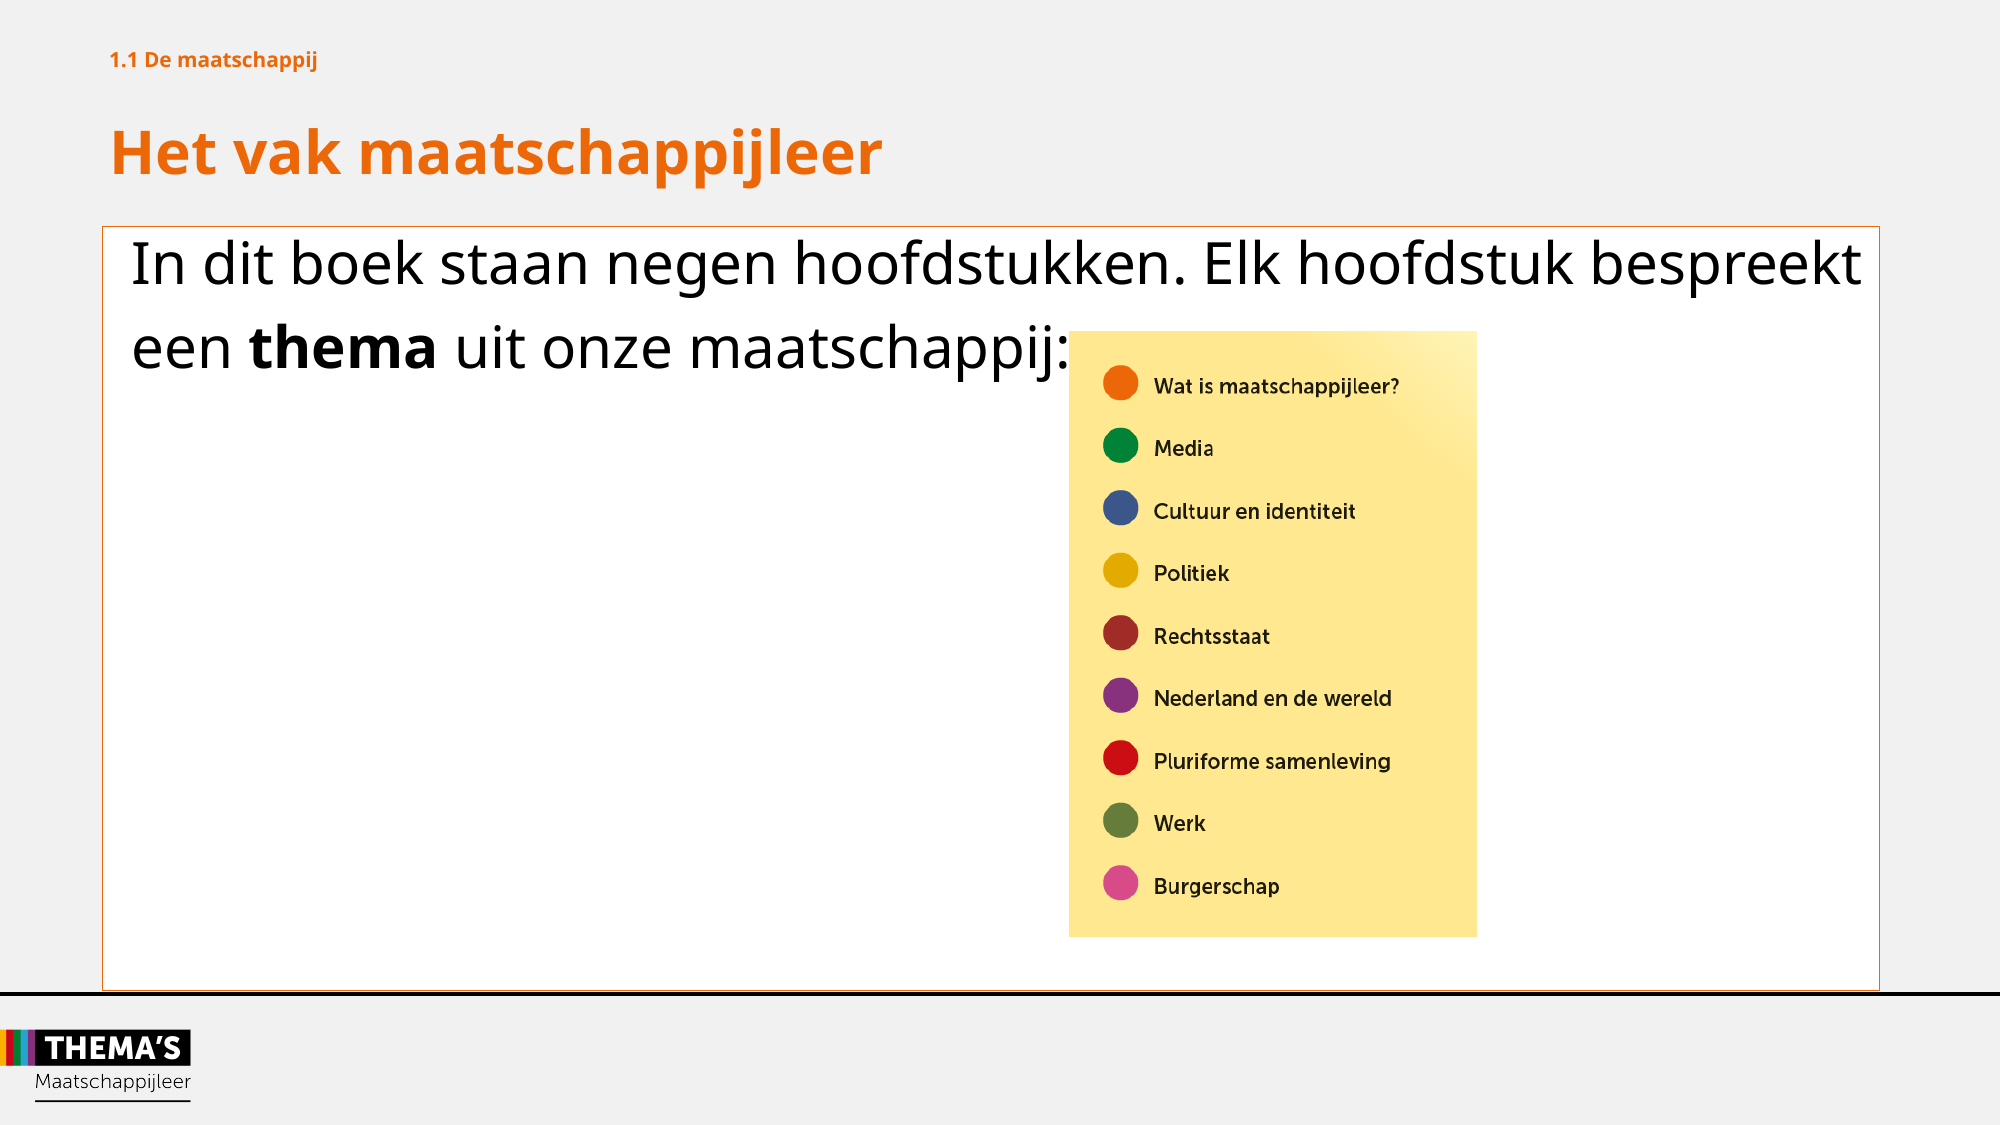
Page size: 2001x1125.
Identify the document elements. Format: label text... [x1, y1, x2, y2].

list Het vak maatschappijleer [94, 114, 1879, 205]
list 1.1 De maatschappij [94, 33, 941, 88]
list In dit boek staan negen hoofdstukken. Elk hoofdstuk bespreekt een thema uit onze maatschappij: [102, 226, 1880, 991]
picture [1068, 331, 1477, 937]
picture [0, 993, 203, 1125]
